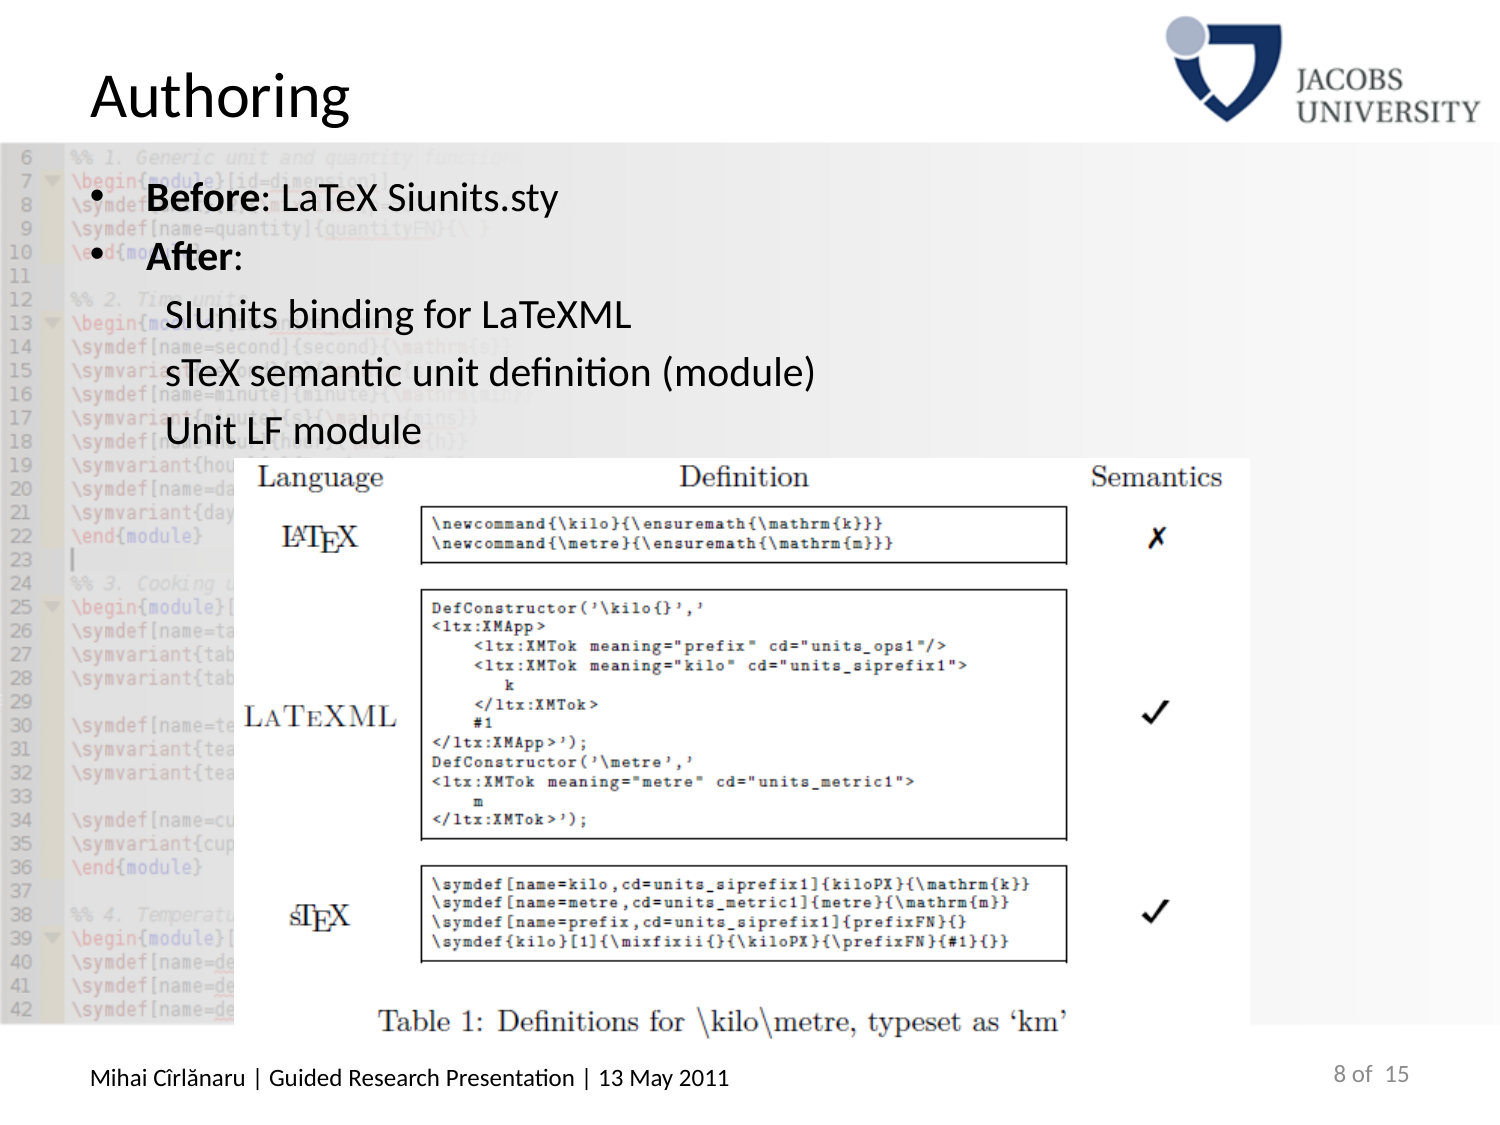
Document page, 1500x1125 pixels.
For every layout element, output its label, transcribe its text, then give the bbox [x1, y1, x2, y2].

slide_number 8 of 15 [1074, 1042, 1425, 1103]
picture [0, 0, 1500, 1125]
text_box Before: LaTeX Siunits.sty After: SIunits binding for LaTeXML sTeX semantic unit definition (module) Unit LF module [74, 162, 1425, 1005]
text_box Mihai Cîrlănaru | Guided Research Presentation | 13 May 2011 [74, 1054, 750, 1100]
text_box Authoring [74, 45, 1425, 138]
